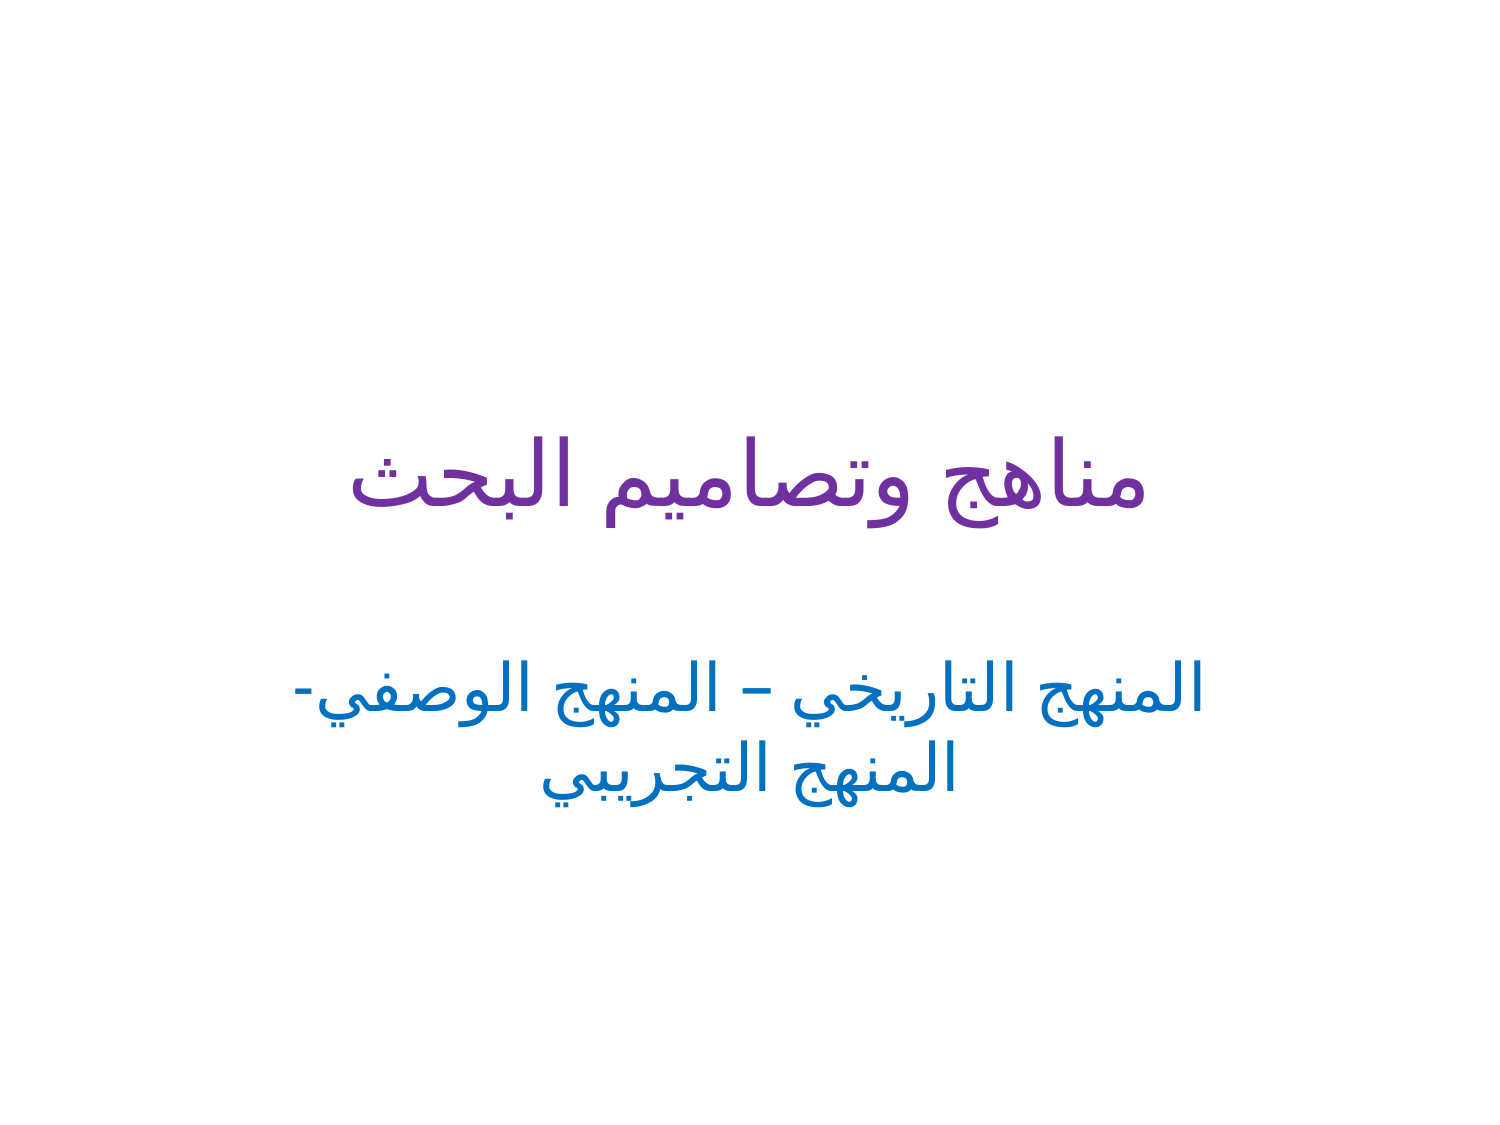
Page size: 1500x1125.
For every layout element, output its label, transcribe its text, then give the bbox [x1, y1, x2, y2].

title مناهج وتصاميم البحث [112, 349, 1388, 591]
subtitle المنهج التاريخي – المنهج الوصفي- المنهج التجريبي [225, 637, 1275, 925]
